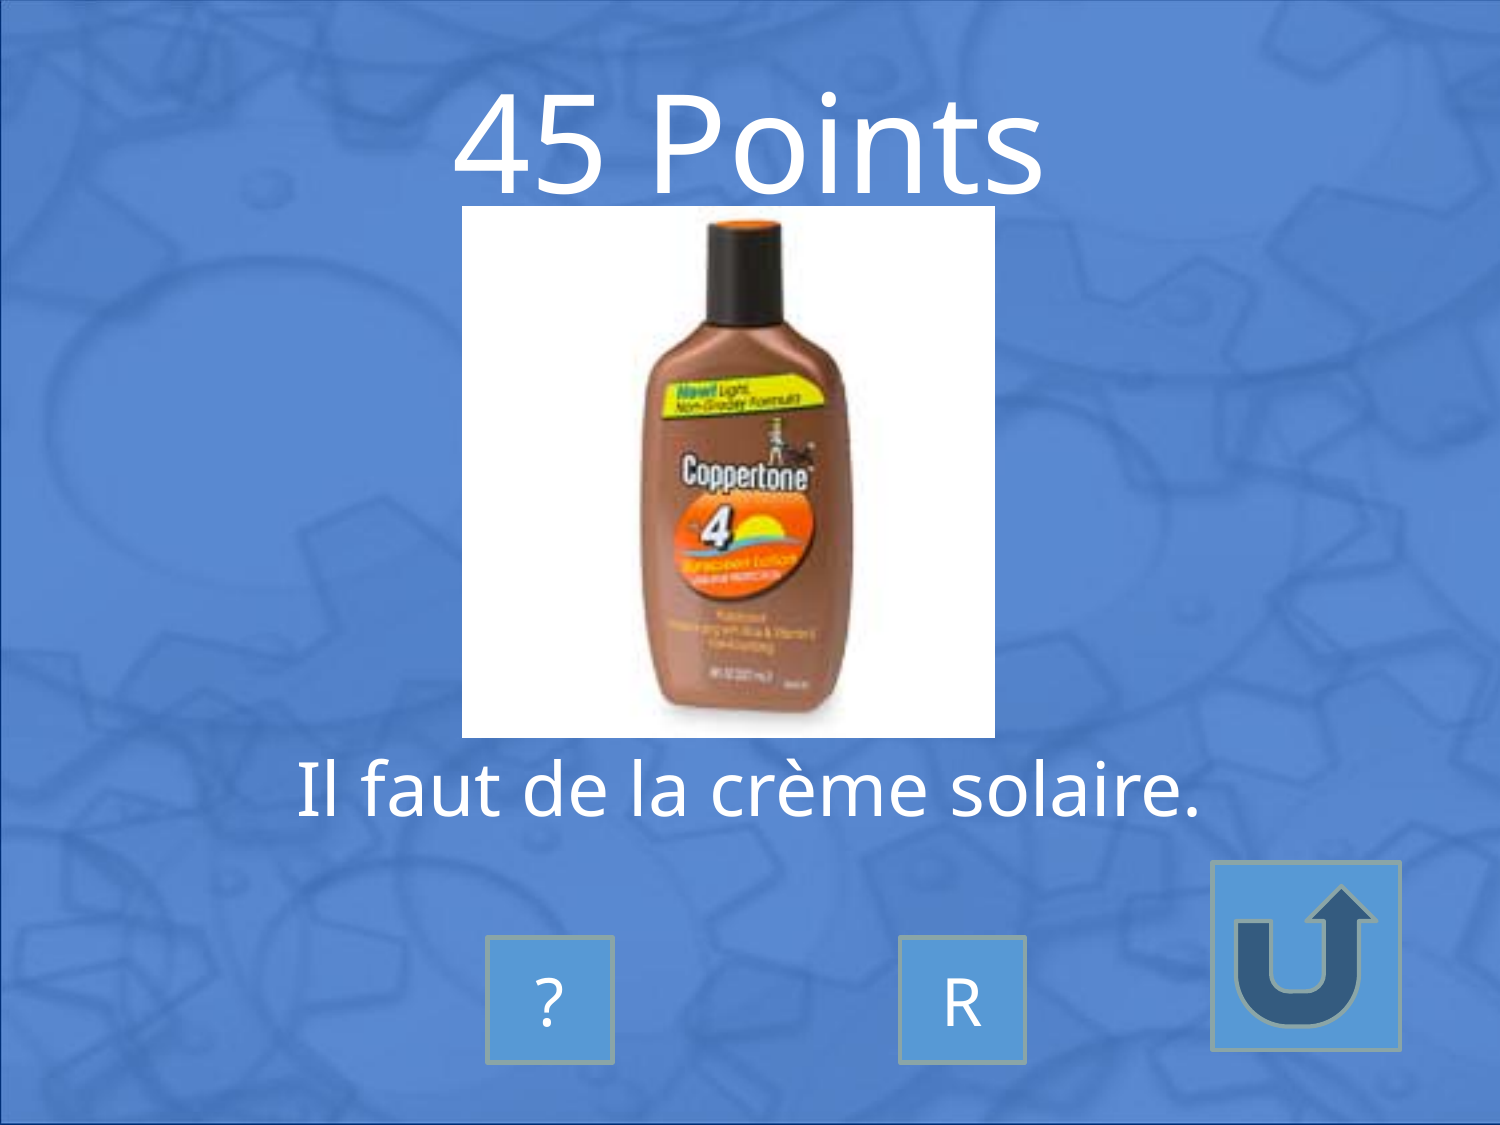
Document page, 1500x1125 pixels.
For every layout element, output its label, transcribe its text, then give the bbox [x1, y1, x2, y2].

list Il faut de la crème solaire. [74, 257, 1426, 1001]
title 45 Points [74, 44, 1426, 233]
text_box ? [485, 935, 615, 1065]
text_box [1210, 860, 1402, 1052]
text_box R [898, 935, 1027, 1065]
picture [0, 0, 1500, 1125]
